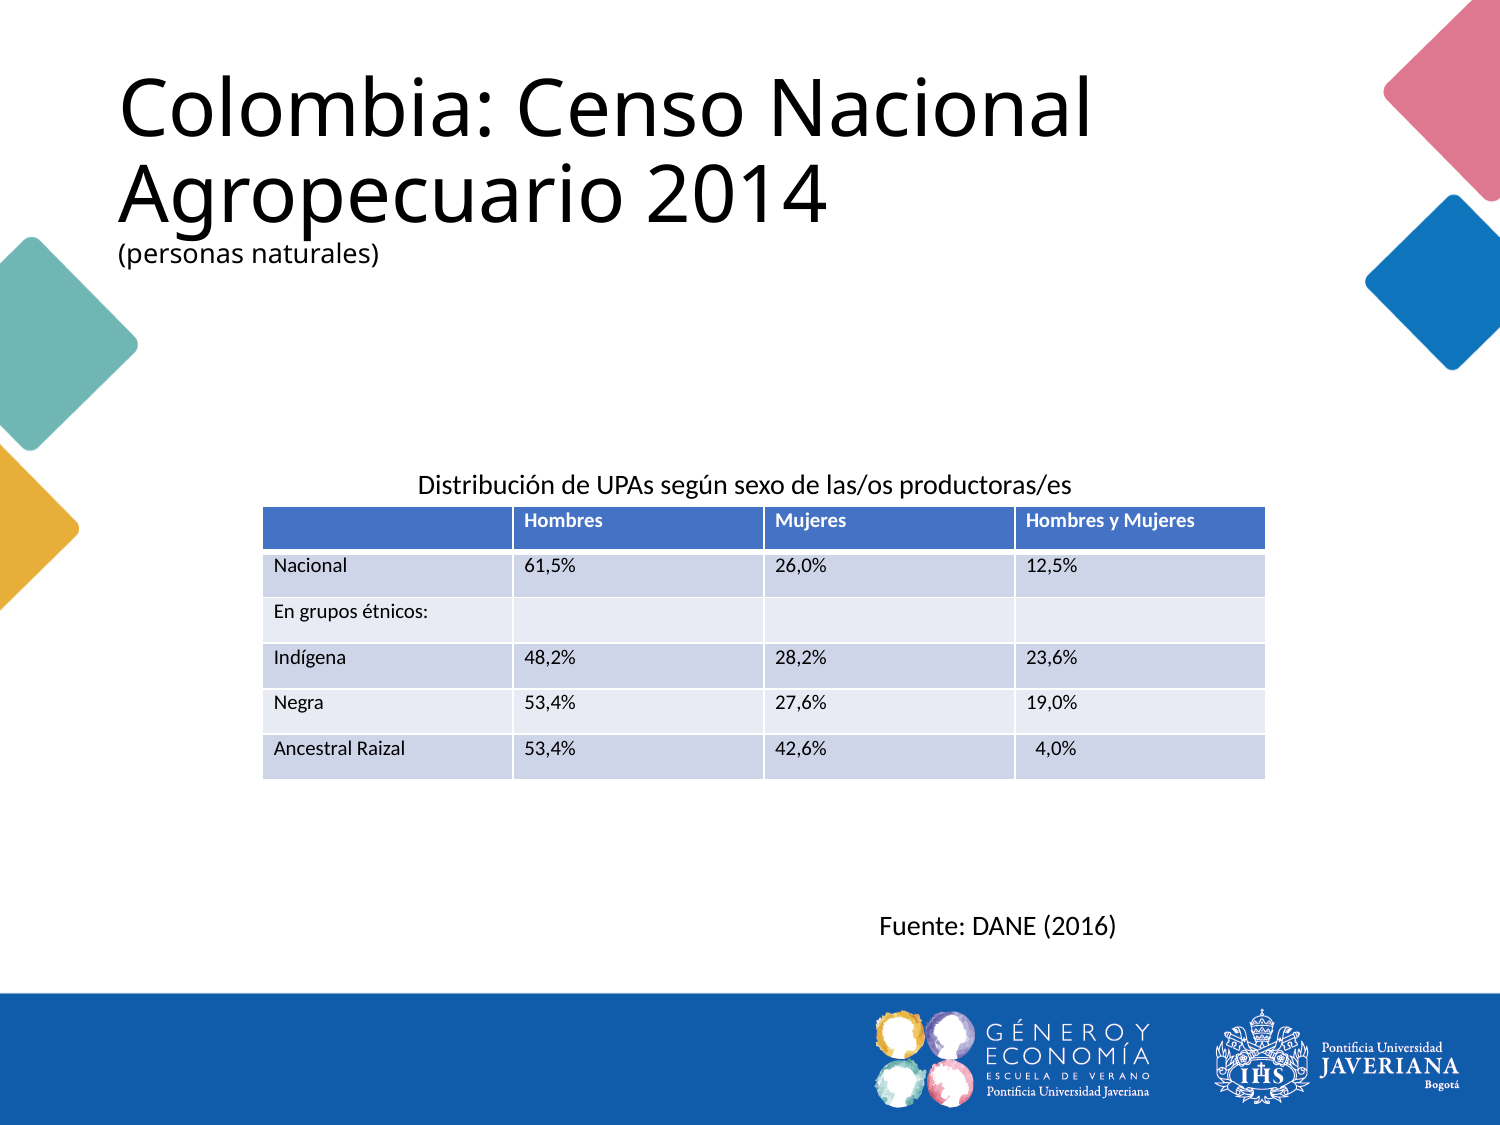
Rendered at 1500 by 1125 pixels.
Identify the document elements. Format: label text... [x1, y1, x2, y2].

table_cell 42,6% [765, 735, 1014, 779]
table_cell [1016, 598, 1265, 642]
table_header Mujeres [765, 508, 1014, 549]
title Colombia: Censo Nacional Agropecuario 2014 (personas naturales) [103, 59, 1397, 278]
table_header [263, 507, 512, 549]
table_cell [765, 598, 1014, 642]
table_cell 53,4% [514, 690, 763, 733]
table_cell 61,5% [514, 555, 763, 597]
table_cell 53,4% [514, 735, 763, 779]
table_header Hombres y Mujeres [1016, 508, 1265, 549]
table_cell 27,6% [765, 690, 1014, 733]
table_cell 48,2% [514, 644, 763, 688]
table_cell Negra [263, 690, 512, 733]
table_cell 19,0% [1016, 690, 1265, 733]
table_cell Nacional [263, 555, 512, 597]
table_cell 28,2% [765, 644, 1014, 688]
table_cell Ancestral Raizal [263, 735, 512, 779]
picture [0, 0, 1500, 1125]
table_header Hombres [514, 508, 763, 549]
table_cell Indígena [263, 644, 512, 688]
table_cell 12,5% [1016, 555, 1265, 597]
table_cell 26,0% [765, 555, 1014, 597]
text_box Fuente: DANE (2016) [864, 900, 1133, 949]
table_cell 23,6% [1016, 644, 1265, 688]
table_cell [514, 598, 763, 642]
text_box Distribución de UPAs según sexo de las/os productoras/es [403, 459, 1409, 508]
table_cell 4,0% [1016, 735, 1265, 779]
table_cell En grupos étnicos: [263, 598, 512, 642]
